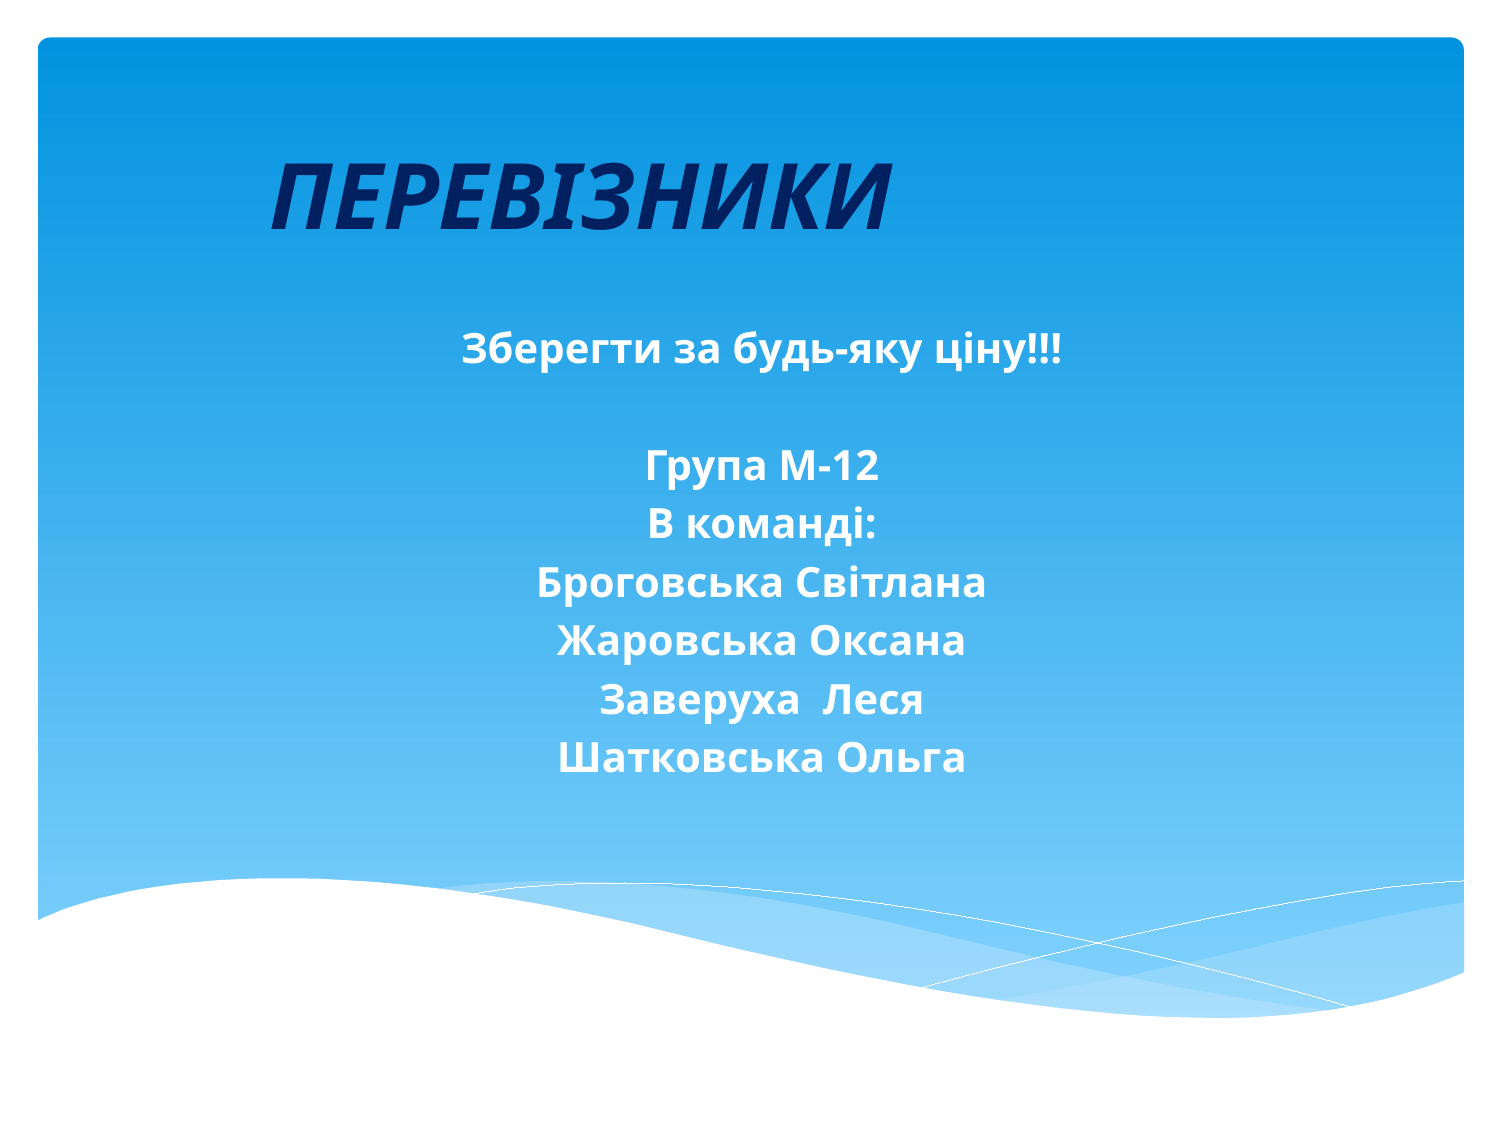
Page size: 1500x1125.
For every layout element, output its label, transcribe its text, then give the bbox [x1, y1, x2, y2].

title ПЕРЕВІЗНИКИ [191, 113, 972, 256]
subtitle Зберегти за будь-яку ціну!!! Група М-12 В команді: Броговська Світлана Жаровська Оксана Заверуха Леся Шатковська Ольга [100, 314, 1424, 941]
